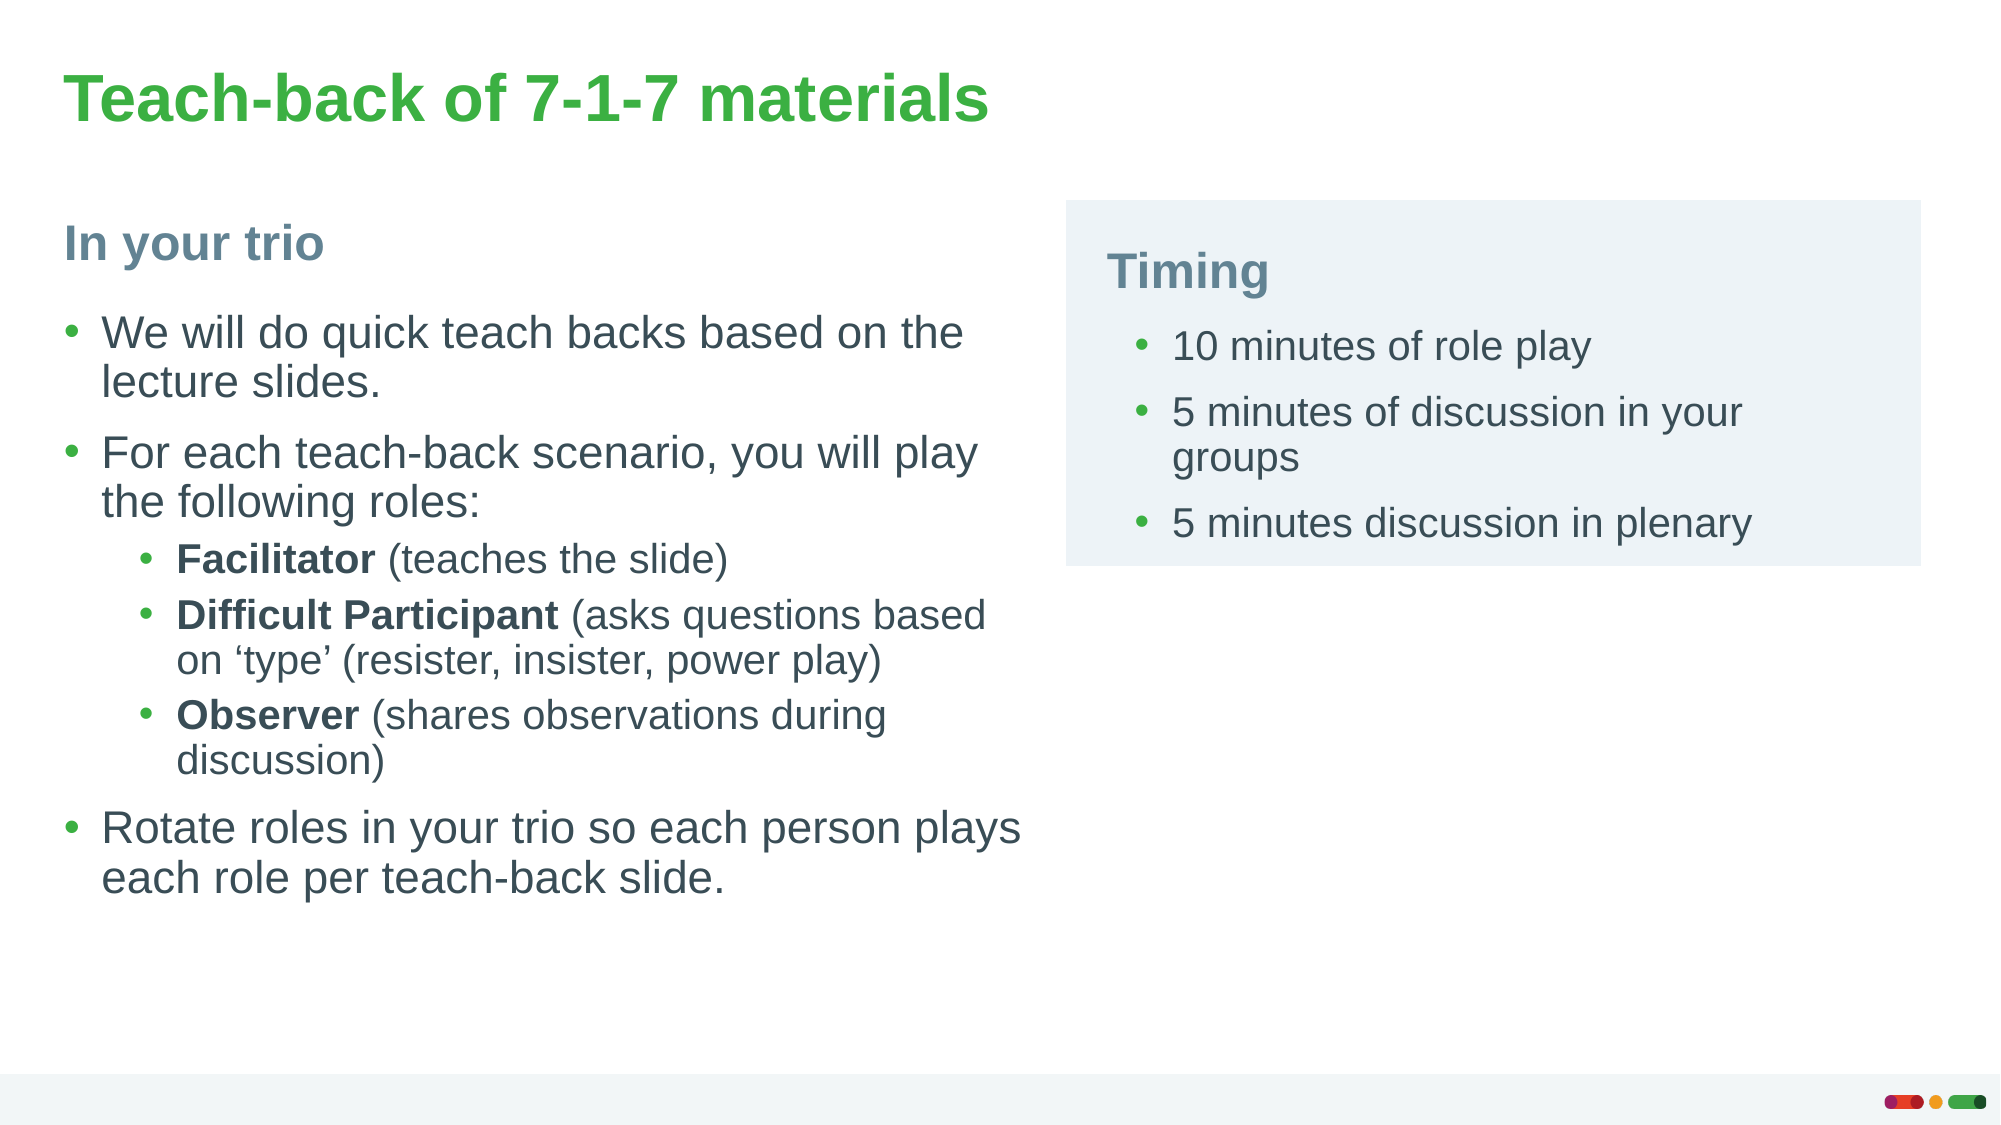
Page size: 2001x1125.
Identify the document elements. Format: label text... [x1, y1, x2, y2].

list In your trio [49, 143, 1046, 280]
text_box [1064, 212, 1923, 568]
list 10 minutes of role play 5 minutes of discussion in your groups 5 minutes discussion in plenary [1119, 317, 1897, 539]
title Teach-back of 7-1-7 materials [49, 47, 1774, 212]
list We will do quick teach backs based on the lecture slides. For each teach-back scenario, you will play the following roles: Facilitator (teaches the slide) Difficult Participant (asks questions based on ‘type’ (resister, insister, power play) Observer (shares observations during discussion) Rotate roles in your trio so each person plays each role per teach-back slide. [49, 301, 1046, 906]
list Timing [1091, 172, 1943, 308]
